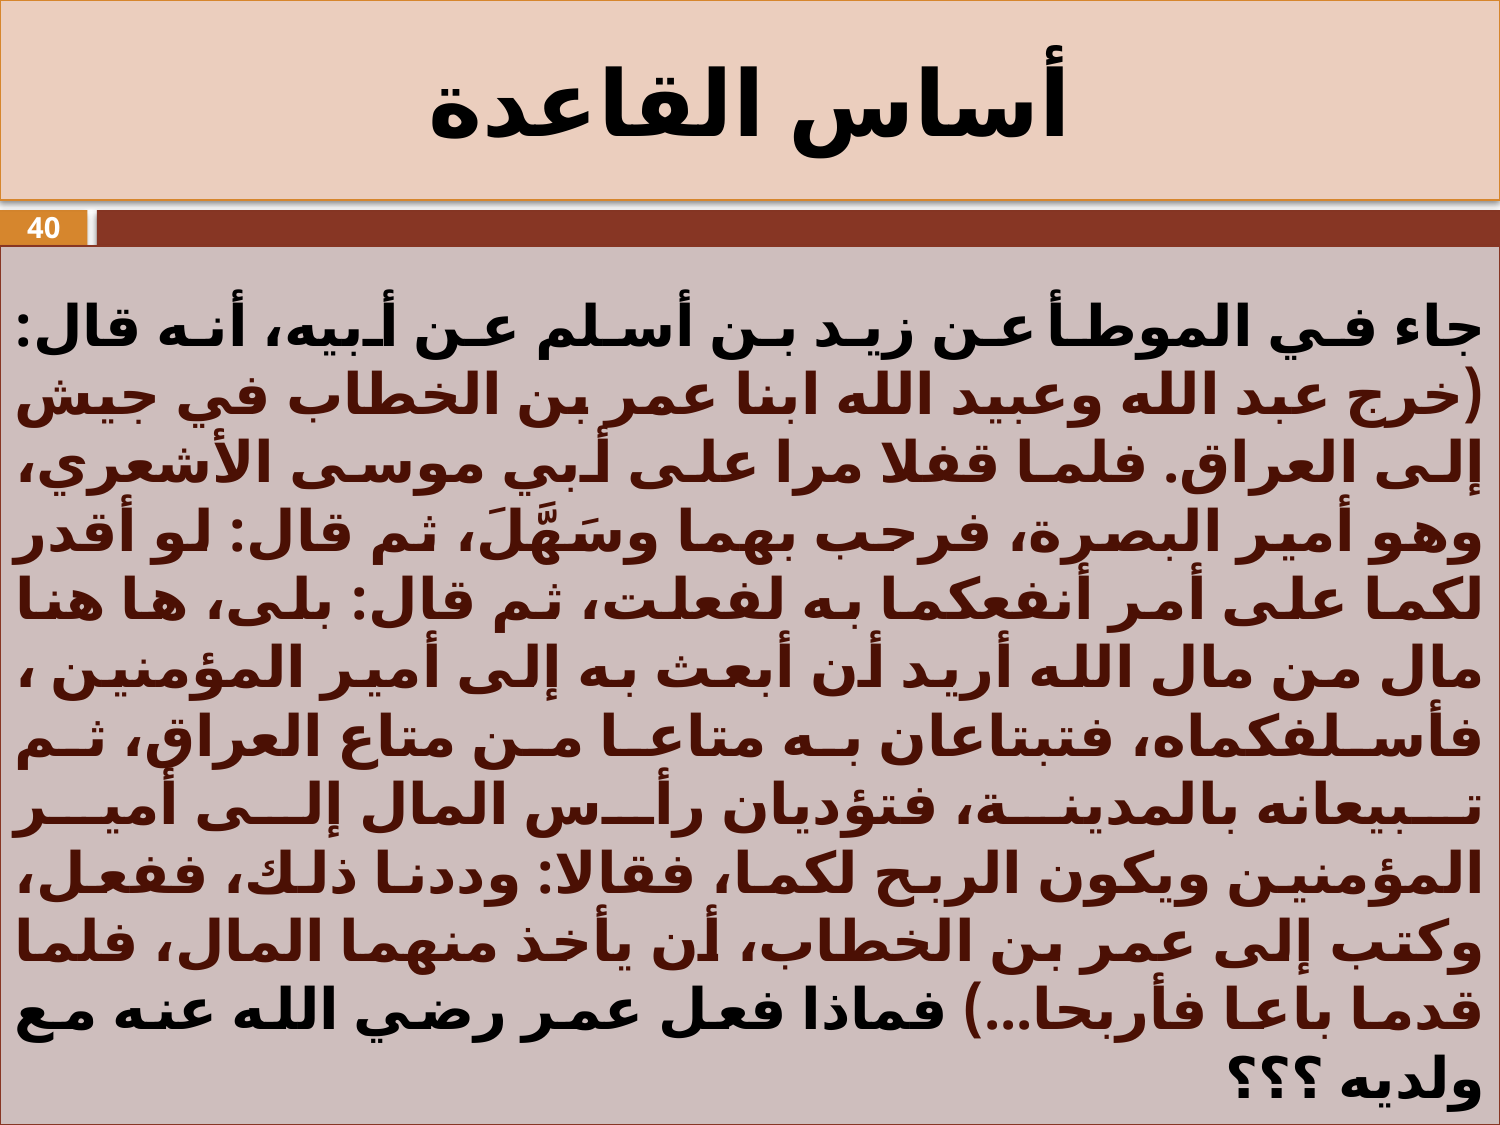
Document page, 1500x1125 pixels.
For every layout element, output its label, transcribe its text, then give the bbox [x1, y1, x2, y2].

list جاء في الموطأ عن زيد بن أسلم عن أبيه، أنه قال: (خرج عبد الله وعبيد الله ابنا عمر بن الخطاب في جيش إلى العراق. فلما قفلا مرا على أبي موسى الأشعري، وهو أمير البصرة، فرحب بهما وسَهَّلَ، ثم قال: لو أقدر لكما على أمر أنفعكما به لفعلت، ثم قال: بلى، ها هنا مال من مال الله أريد أن أبعث به إلى أمير المؤمنين ، فأسلفكماه، فتبتاعان به متاعا من متاع العراق، ثم تبيعانه بالمدينة، فتؤديان رأس المال إلى أمير المؤمنين ويكون الربح لكما، فقالا: وددنا ذلك، ففعل، وكتب إلى عمر بن الخطاب، أن يأخذ منهما المال، فلما قدما باعا فأربحا...) فماذا فعل عمر رضي الله عنه مع ولديه ؟؟؟ [0, 245, 1500, 1125]
slide_number 40 [0, 208, 88, 245]
title أساس القاعدة [0, 0, 1500, 201]
